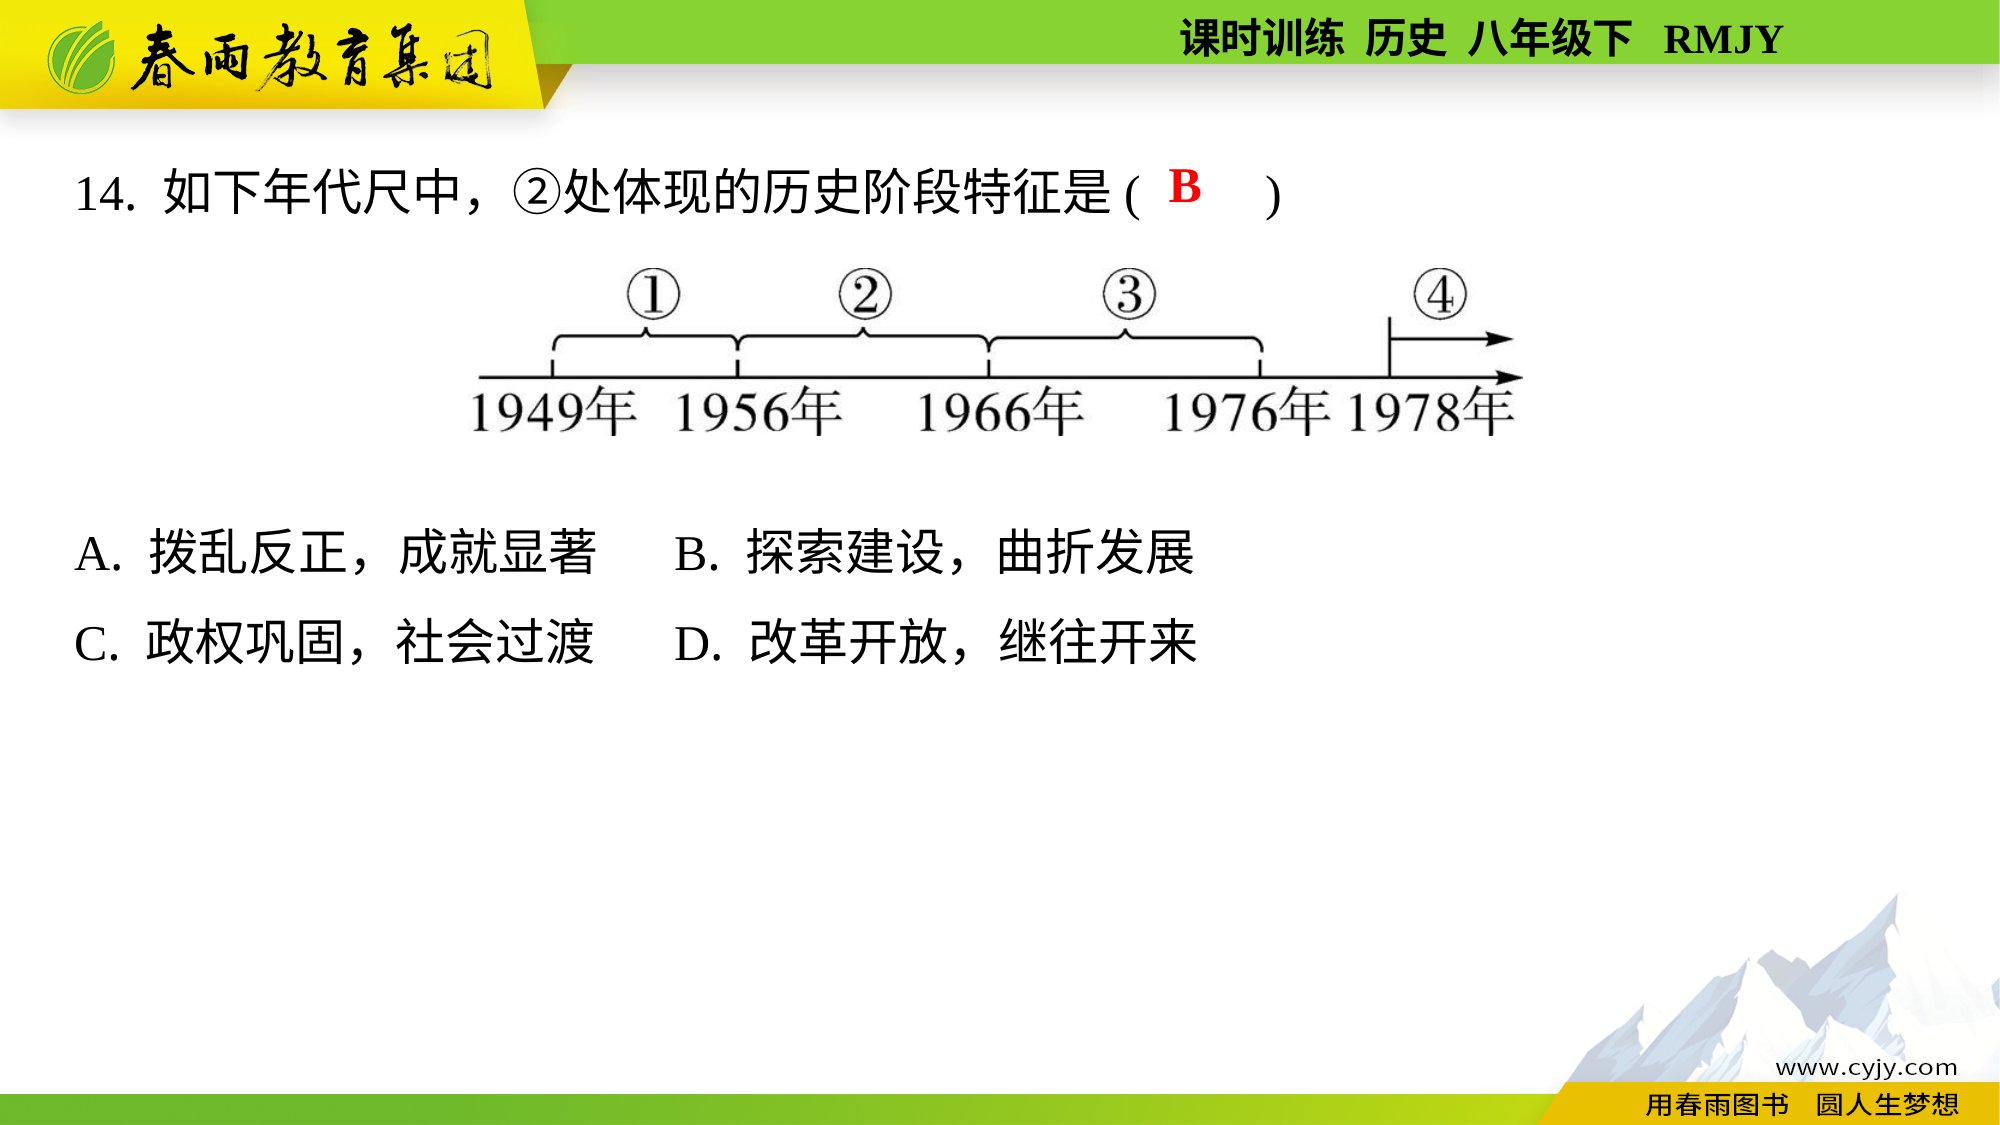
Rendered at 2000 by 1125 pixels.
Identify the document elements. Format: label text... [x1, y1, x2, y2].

list 14. 如下年代尺中，②处体现的历史阶段特征是( ) A. 拨乱反正，成就显著 B. 探索建设，曲折发展 C. 政权巩固，社会过渡 D. 改革开放，继往开来 [59, 122, 1944, 683]
text_box B [1153, 145, 1217, 221]
picture [0, 0, 2000, 1125]
